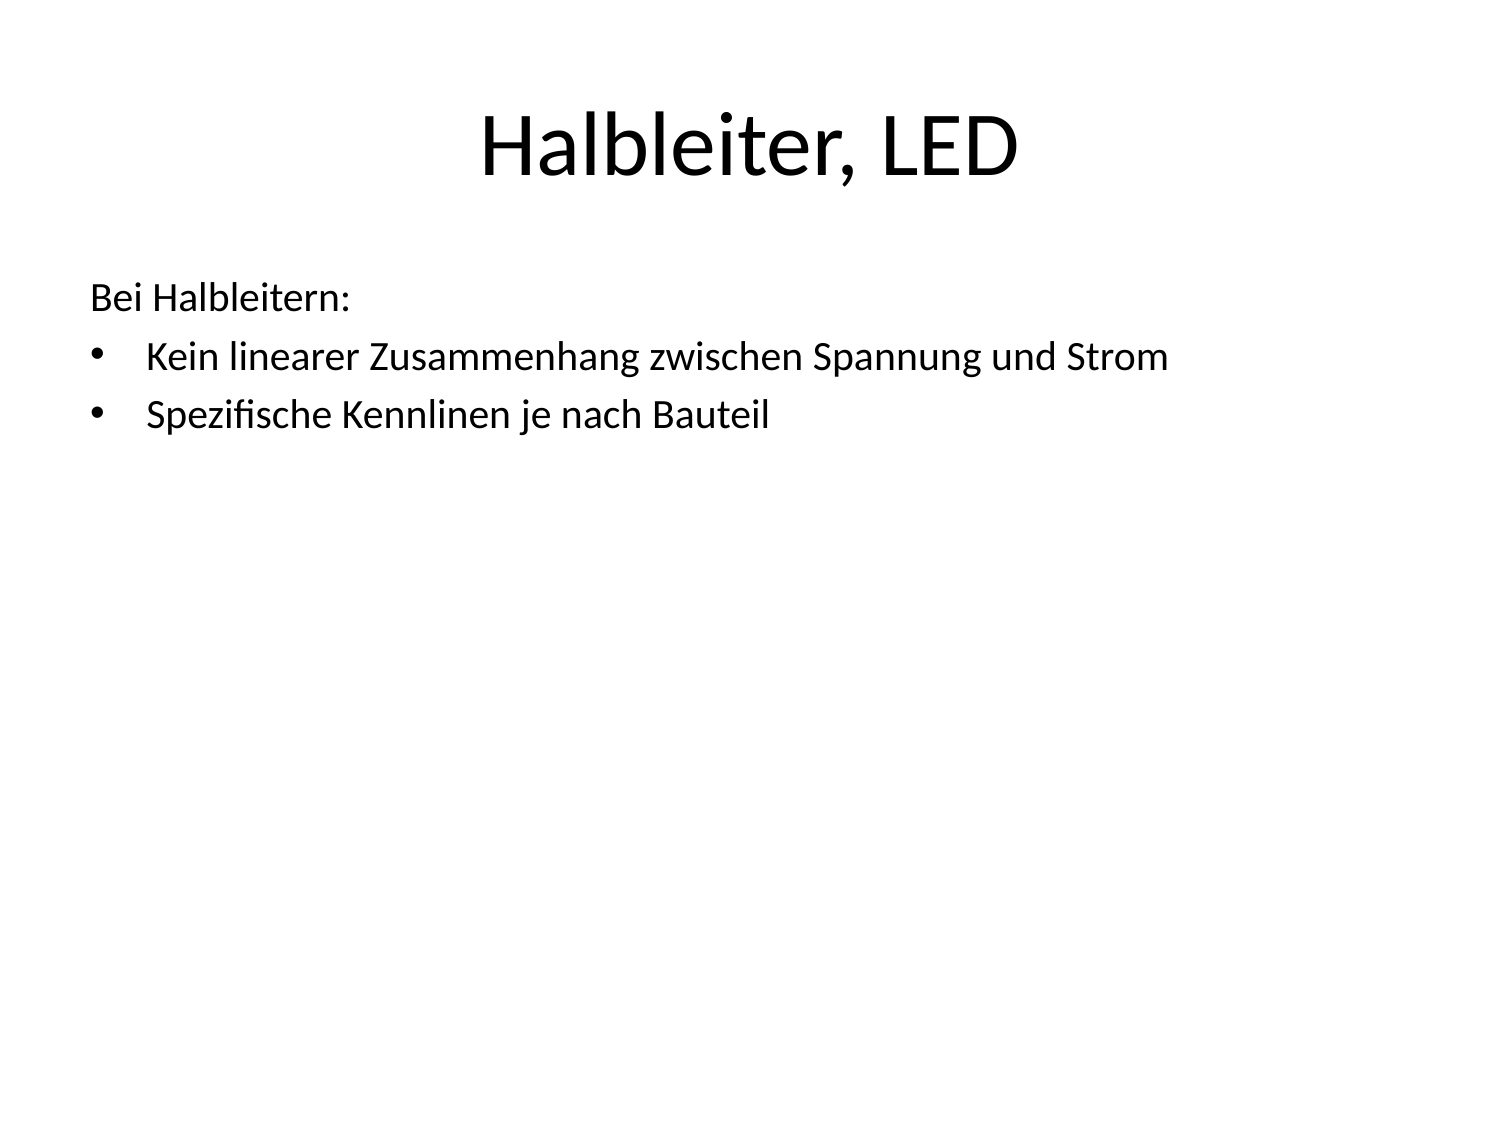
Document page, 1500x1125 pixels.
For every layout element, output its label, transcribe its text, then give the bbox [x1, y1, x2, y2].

title Halbleiter, LED [75, 45, 1425, 233]
list Bei Halbleitern: Kein linearer Zusammenhang zwischen Spannung und Strom Spezifische Kennlinen je nach Bauteil [75, 262, 1425, 1005]
